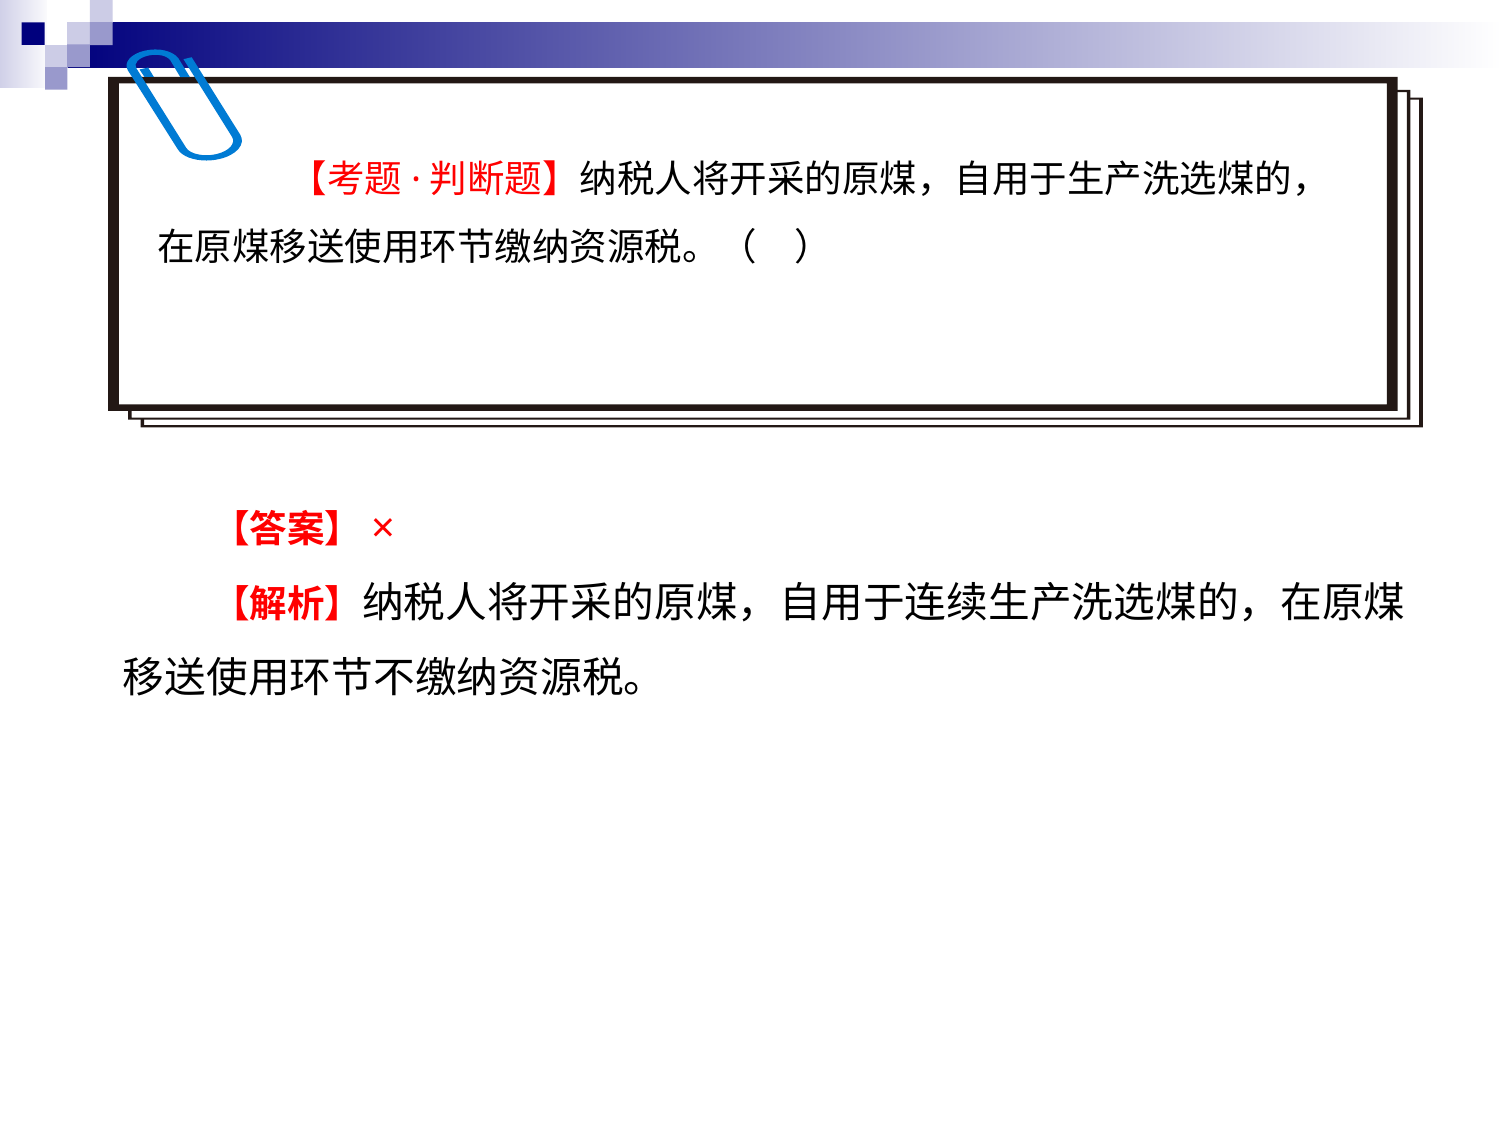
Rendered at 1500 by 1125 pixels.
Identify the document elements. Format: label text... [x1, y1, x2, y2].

text_box 【答案】× 【解析】纳税人将开采的原煤，自用于连续生产洗选煤的，在原煤移送使用环节不缴纳资源税。 [108, 467, 1449, 708]
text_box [108, 49, 1425, 428]
